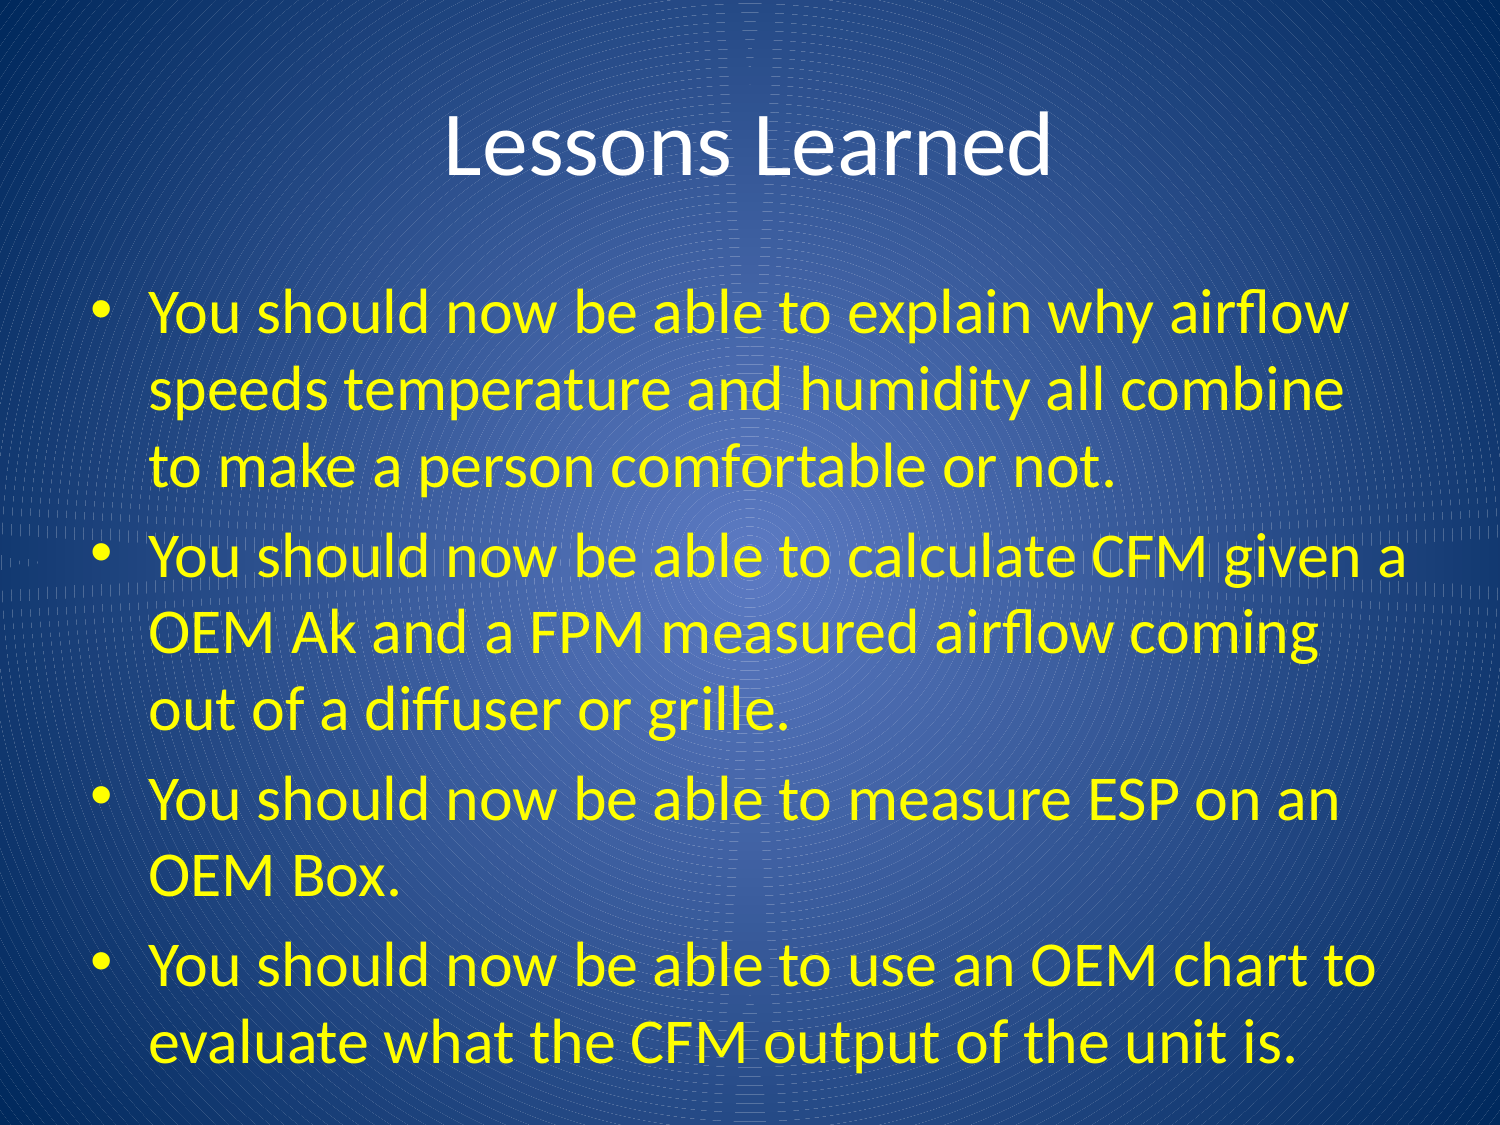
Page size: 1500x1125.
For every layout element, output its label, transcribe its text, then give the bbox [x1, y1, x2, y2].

list You should now be able to explain why airflow speeds temperature and humidity all combine to make a person comfortable or not. You should now be able to calculate CFM given a OEM Ak and a FPM measured airflow coming out of a diffuser or grille. You should now be able to measure ESP on an OEM Box. You should now be able to use an OEM chart to evaluate what the CFM output of the unit is. [75, 262, 1425, 1100]
title Lessons Learned [75, 45, 1425, 233]
